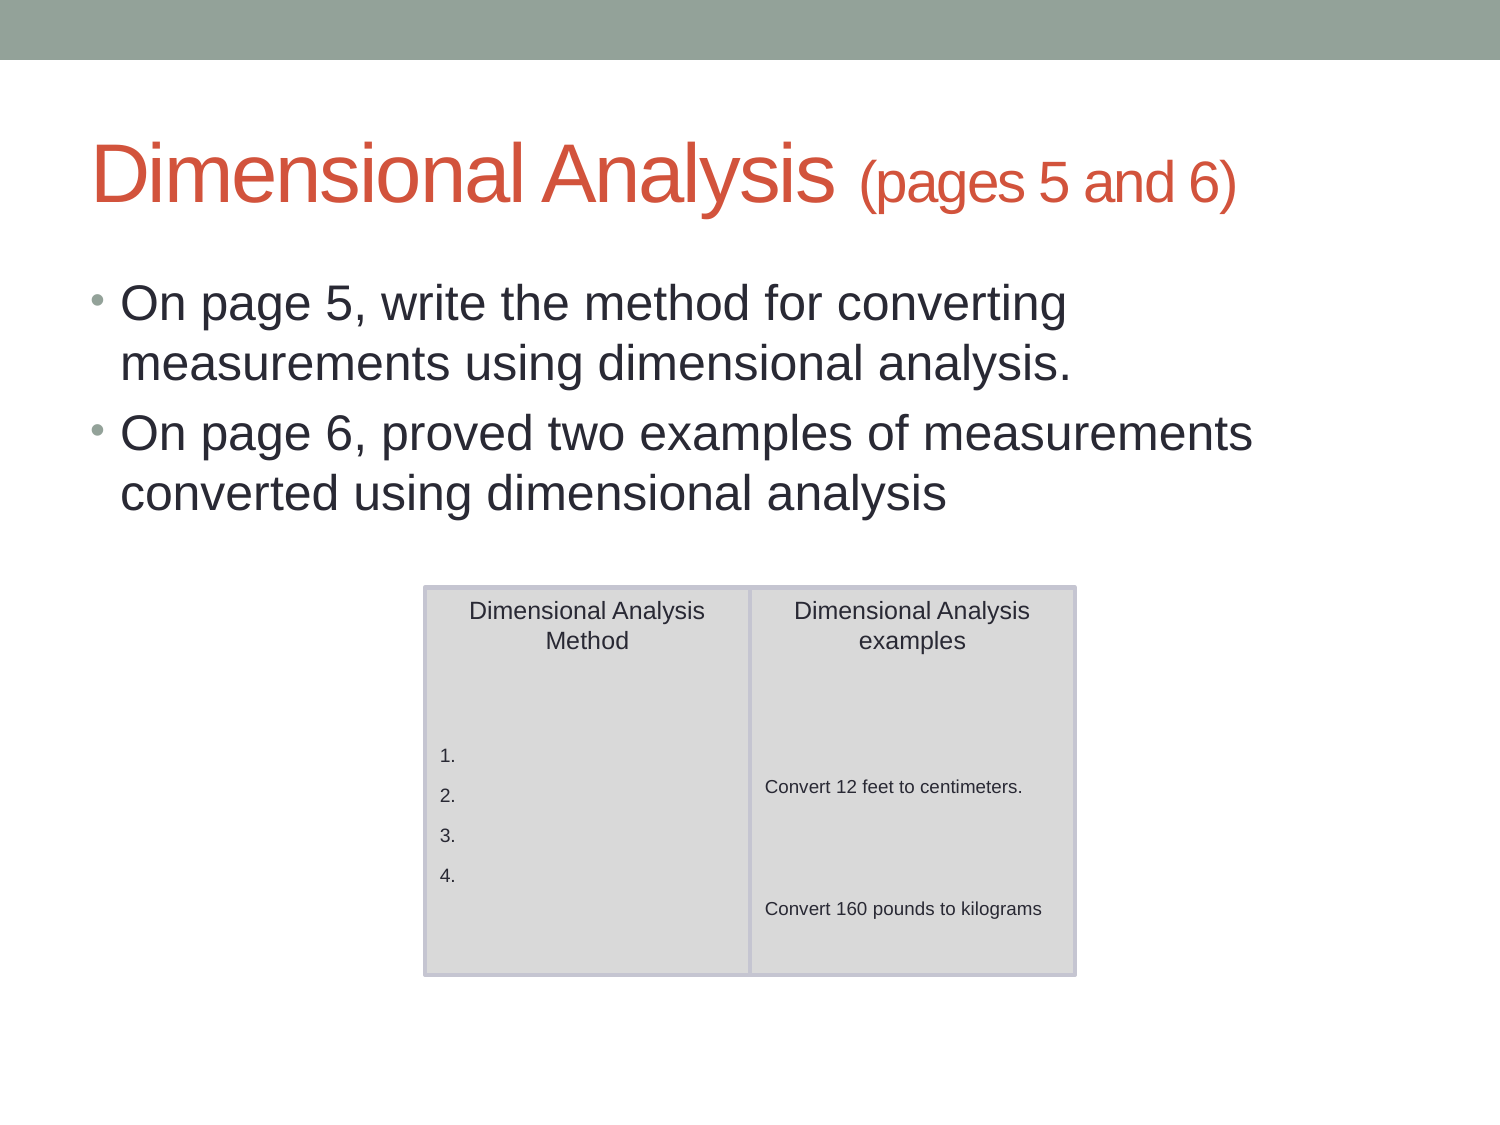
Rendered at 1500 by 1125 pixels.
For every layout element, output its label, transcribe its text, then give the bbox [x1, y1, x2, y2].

text_box Dimensional Analysis Method 1. 2. 3. 4. [423, 585, 748, 977]
text_box Dimensional Analysis examples Convert 12 feet to centimeters. Convert 160 pounds to kilograms [748, 585, 1077, 977]
list On page 5, write the method for converting measurements using dimensional analysis. On page 6, proved two examples of measurements converted using dimensional analysis [75, 262, 1425, 1063]
title Dimensional Analysis (pages 5 and 6) [75, 87, 1425, 250]
